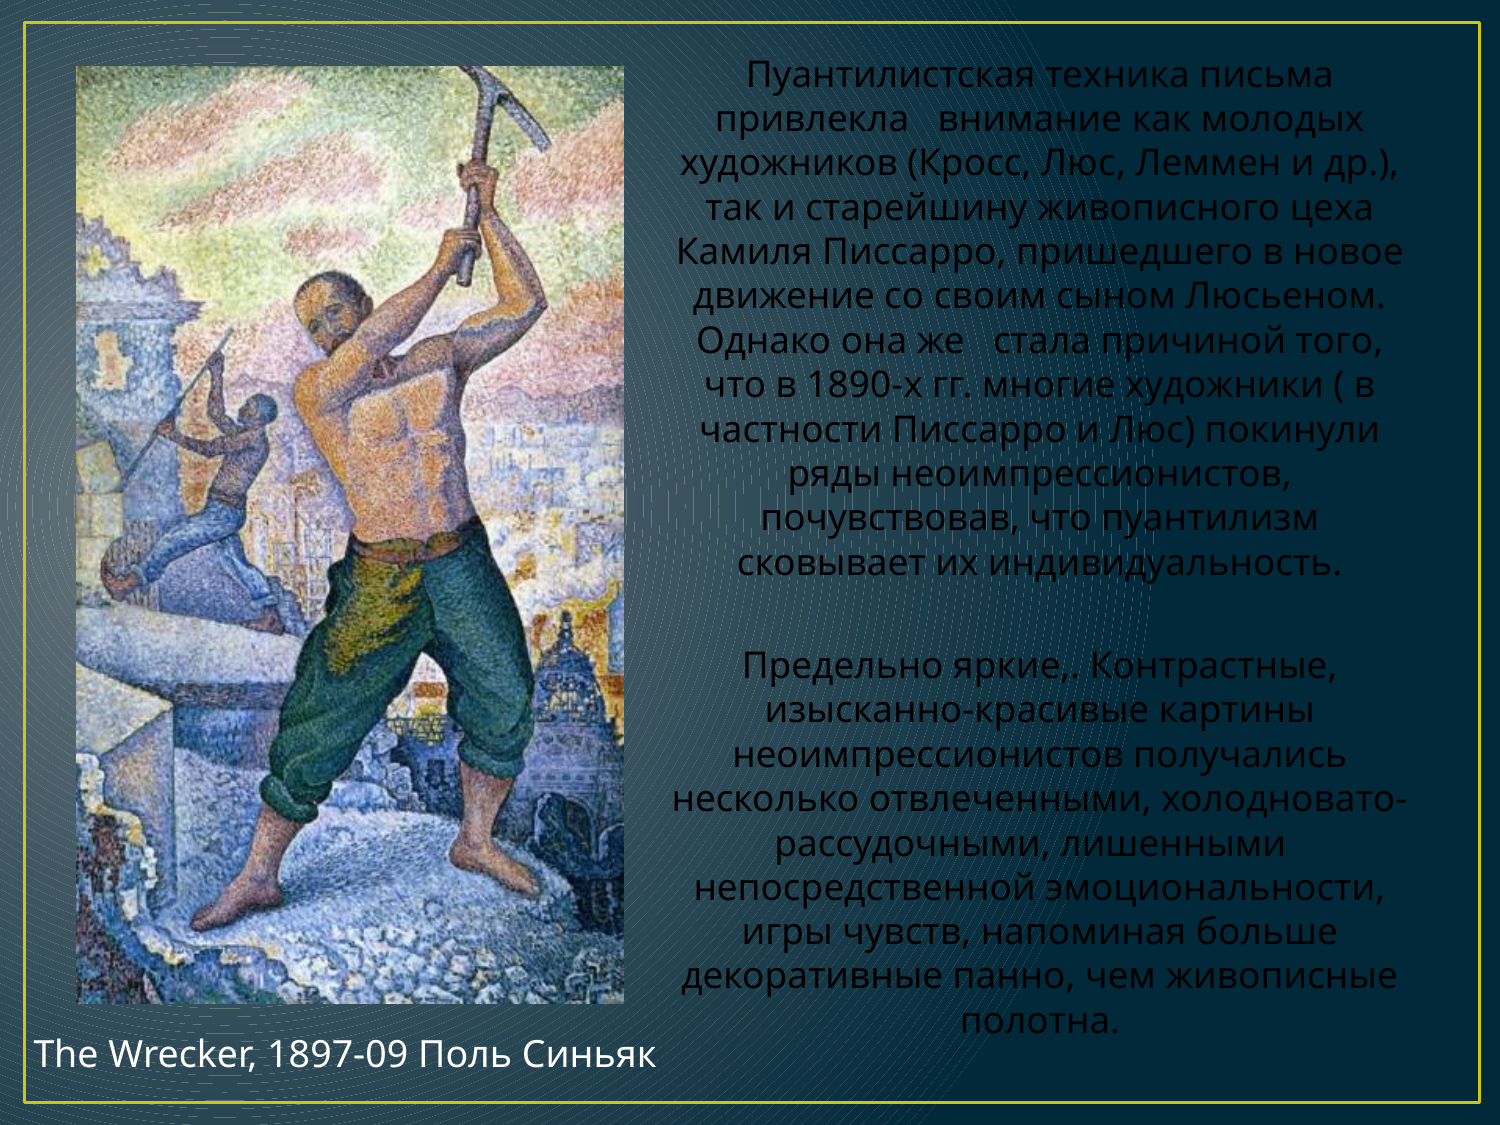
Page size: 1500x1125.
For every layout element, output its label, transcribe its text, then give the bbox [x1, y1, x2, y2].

picture [76, 66, 624, 1005]
text_box The Wrecker, 1897-09 Поль Синьяк [18, 1023, 682, 1083]
list Пуантилистская техника письма привлекла внимание как молодых художников (Кросс, Люс, Леммен и др.), так и старейшину живописного цеха Камиля Писсарро, пришедшего в новое движение со своим сыном Люсьеном. Однако она же стала причиной того, что в 1890-х гг. многие художники ( в частности Писсарро и Люс) покинули ряды неоимпрессионистов, почувствовав, что пуантилизм сковывает их индивидуальность. Предельно яркие,. Контрастные, изысканно-красивые картины неоимпрессионистов получались несколько отвлеченными, холодновато-рассудочными, лишенными непосредственной эмоциональности, игры чувств, напоминая больше декоративные панно, чем живописные полотна. [655, 42, 1425, 1071]
